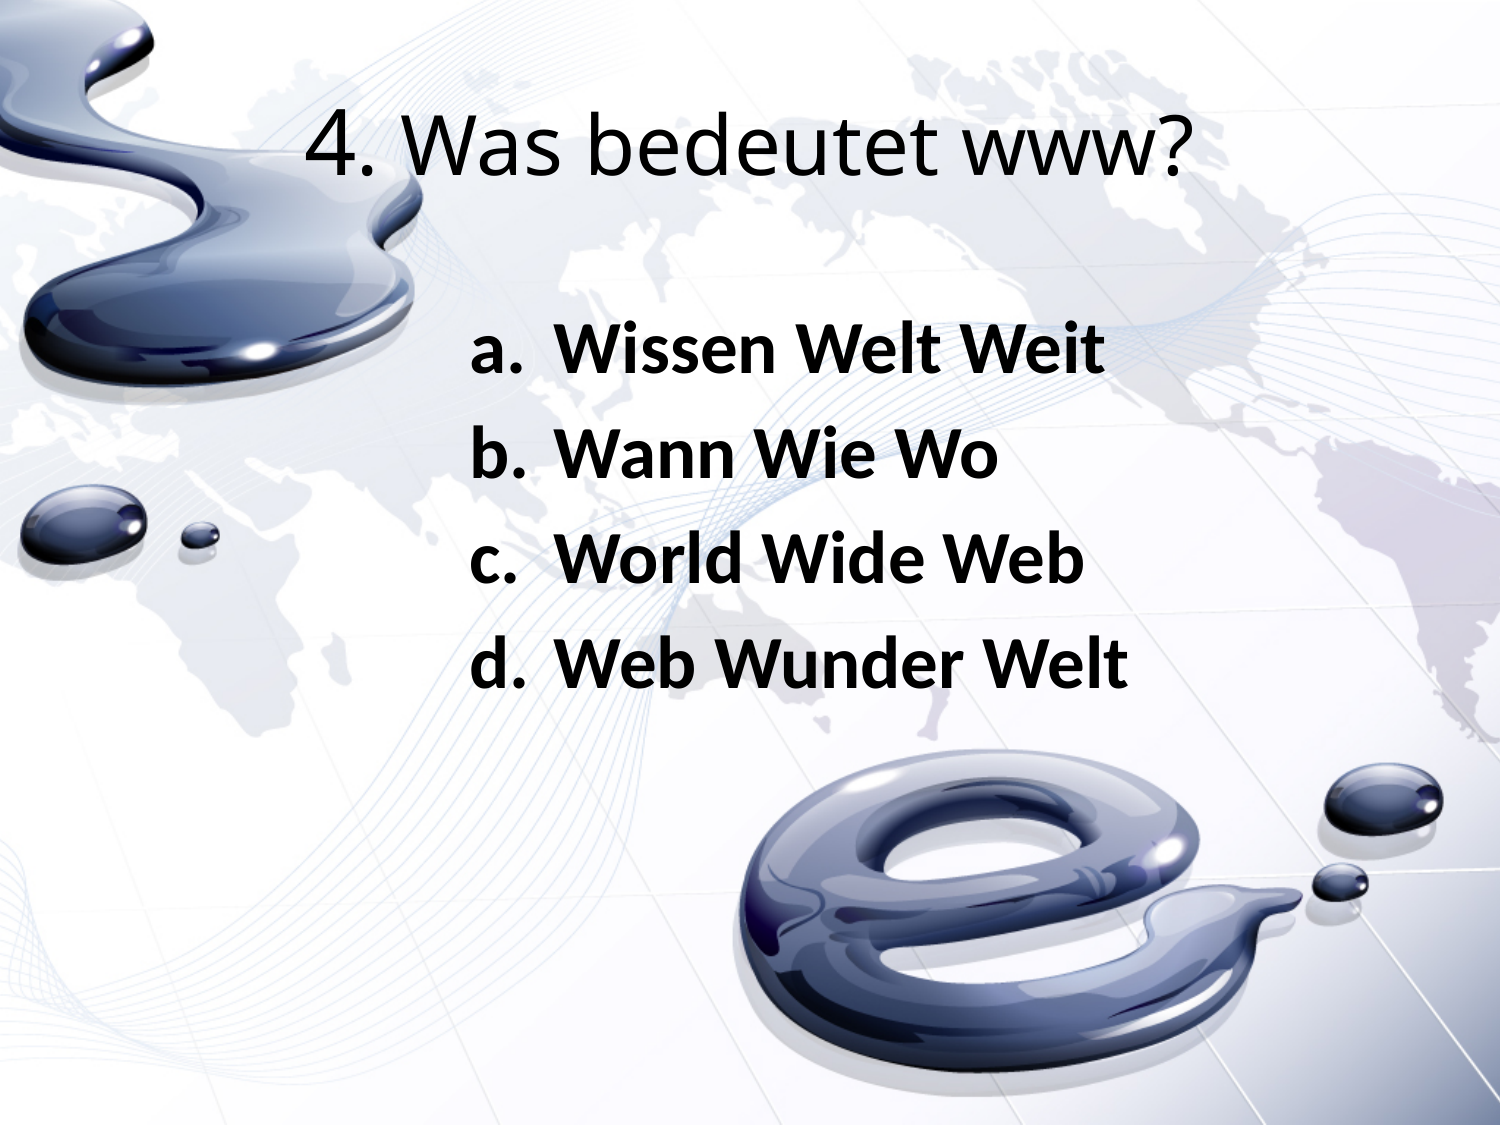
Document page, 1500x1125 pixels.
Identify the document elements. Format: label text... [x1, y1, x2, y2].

title 4. Was bedeutet www? [75, 45, 1425, 233]
picture [0, 0, 1500, 1125]
list Wissen Welt Weit Wann Wie Wo World Wide Web Web Wunder Welt [454, 290, 1425, 823]
